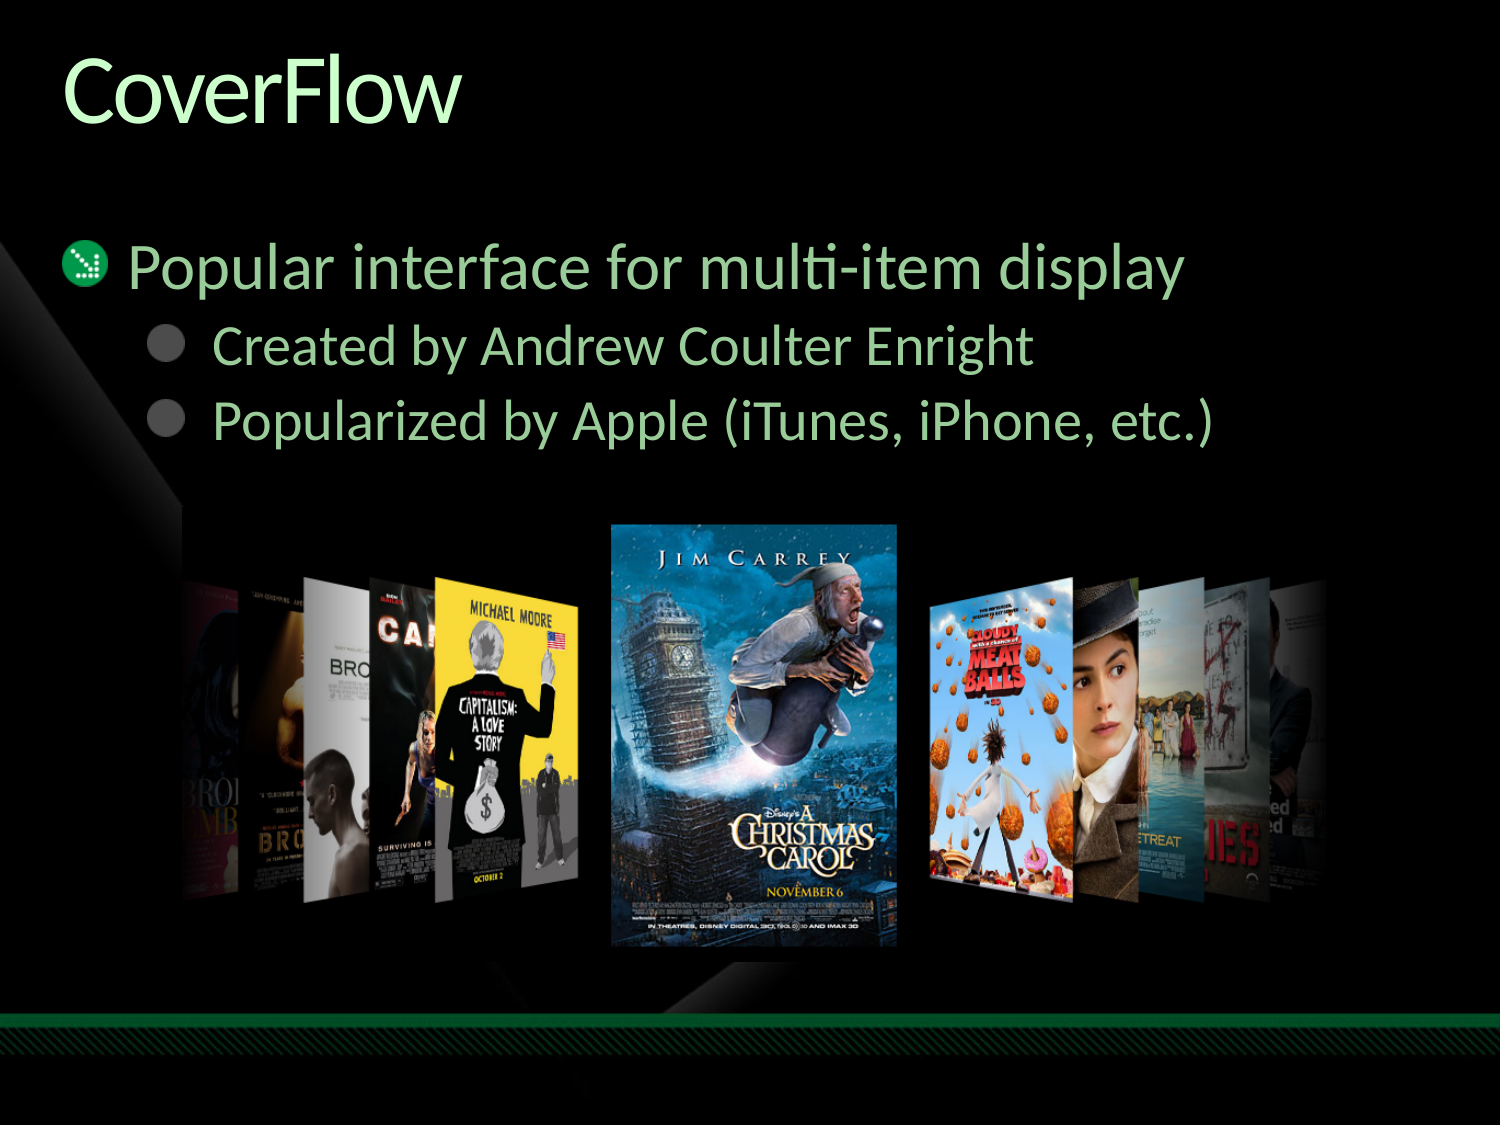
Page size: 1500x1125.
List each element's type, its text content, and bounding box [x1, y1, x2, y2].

title CoverFlow [62, 37, 1438, 147]
list Popular interface for multi-item display Created by Andrew Coulter Enright Popularized by Apple (iTunes, iPhone, etc.) [62, 231, 1438, 980]
picture [0, 0, 1500, 1125]
